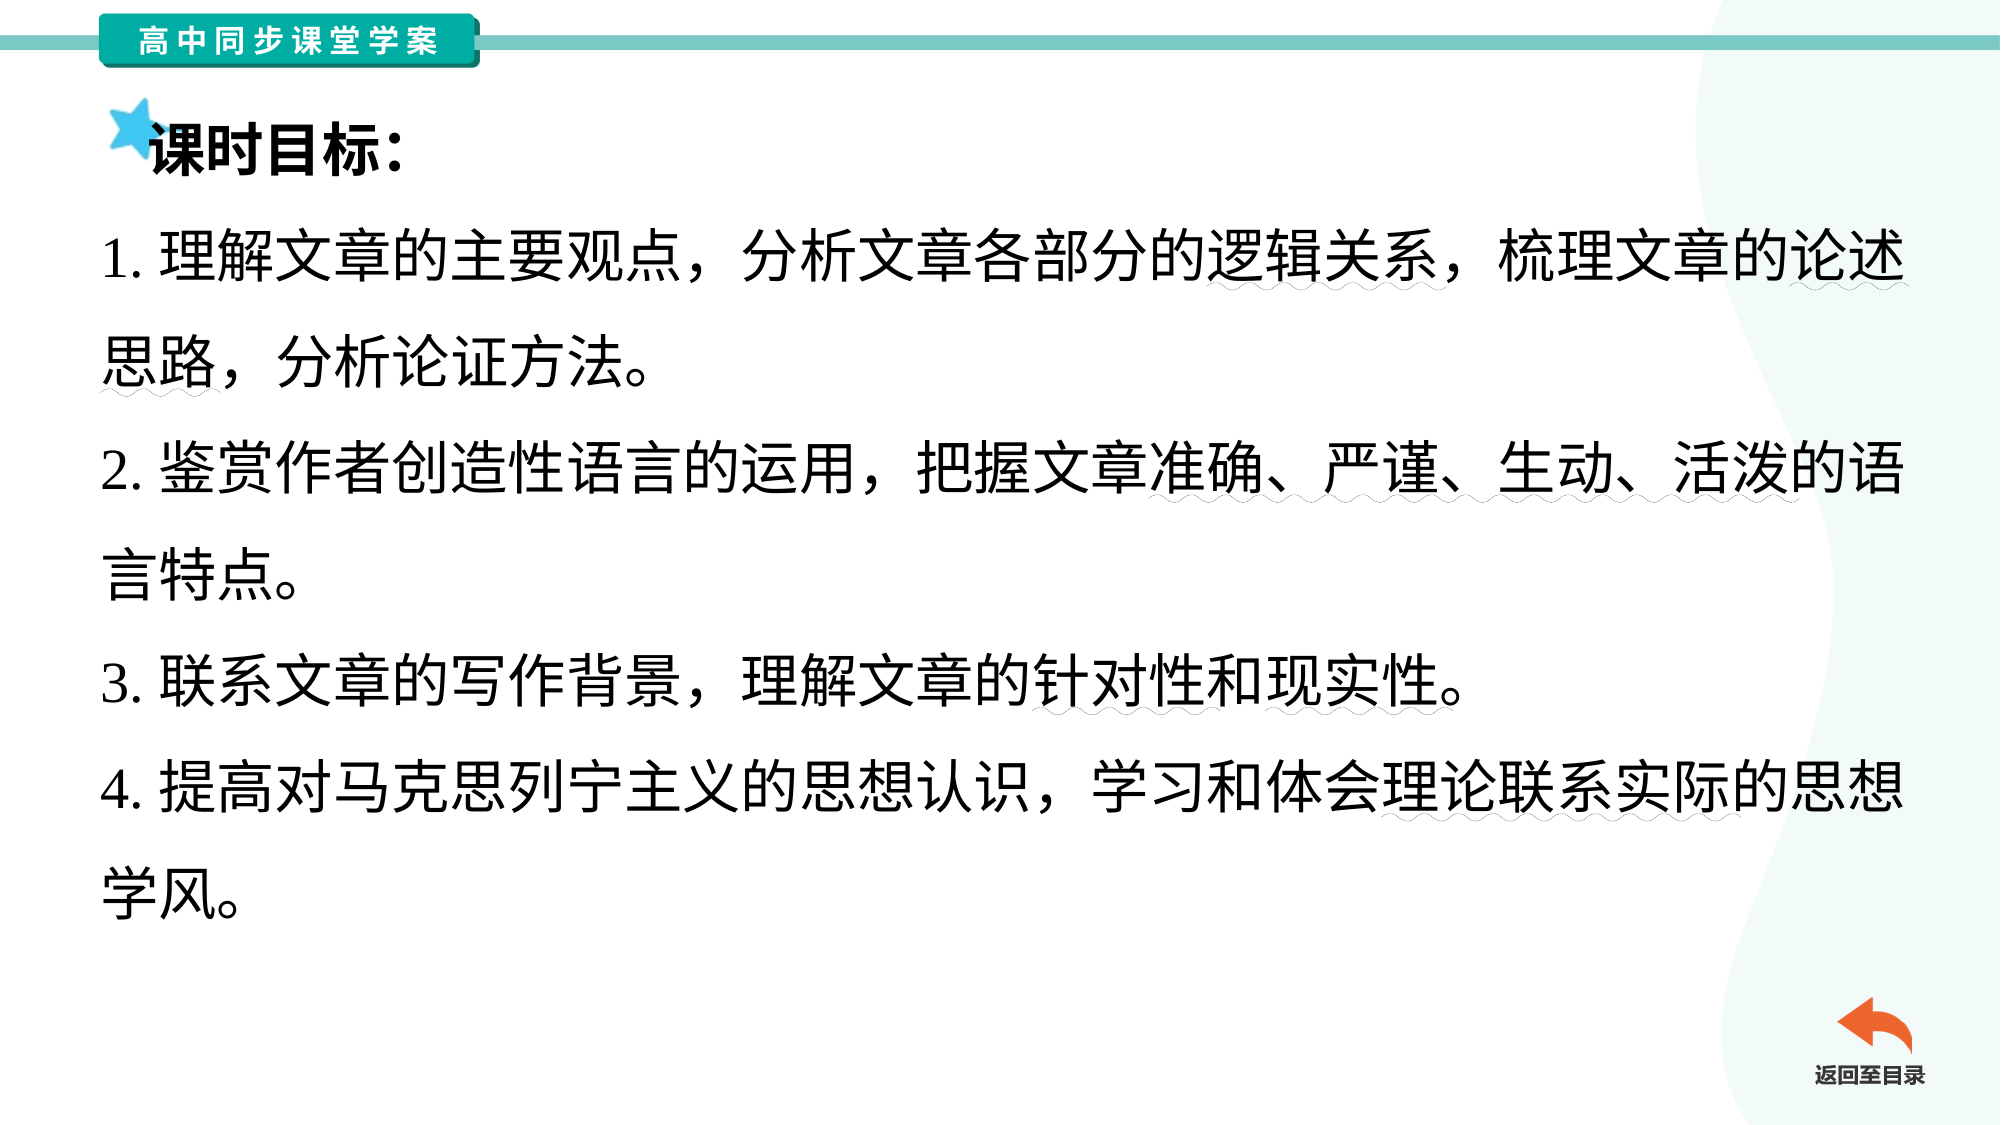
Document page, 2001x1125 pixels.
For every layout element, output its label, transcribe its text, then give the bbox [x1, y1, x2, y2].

picture [0, 0, 2000, 1125]
text_box 课时目标： 1.理解文章的主要观点，分析文章各部分的逻辑关系，梳理文章的论述 思路，分析论证方法。 2.鉴赏作者创造性语言的运用，把握文章准确、严谨、生动、活泼的语 言特点。 3.联系文章的写作背景，理解文章的针对性和现实性。 4.提高对马克思列宁主义的思想认识，学习和体会理论联系实际的思想 学风。 [100, 76, 1899, 927]
